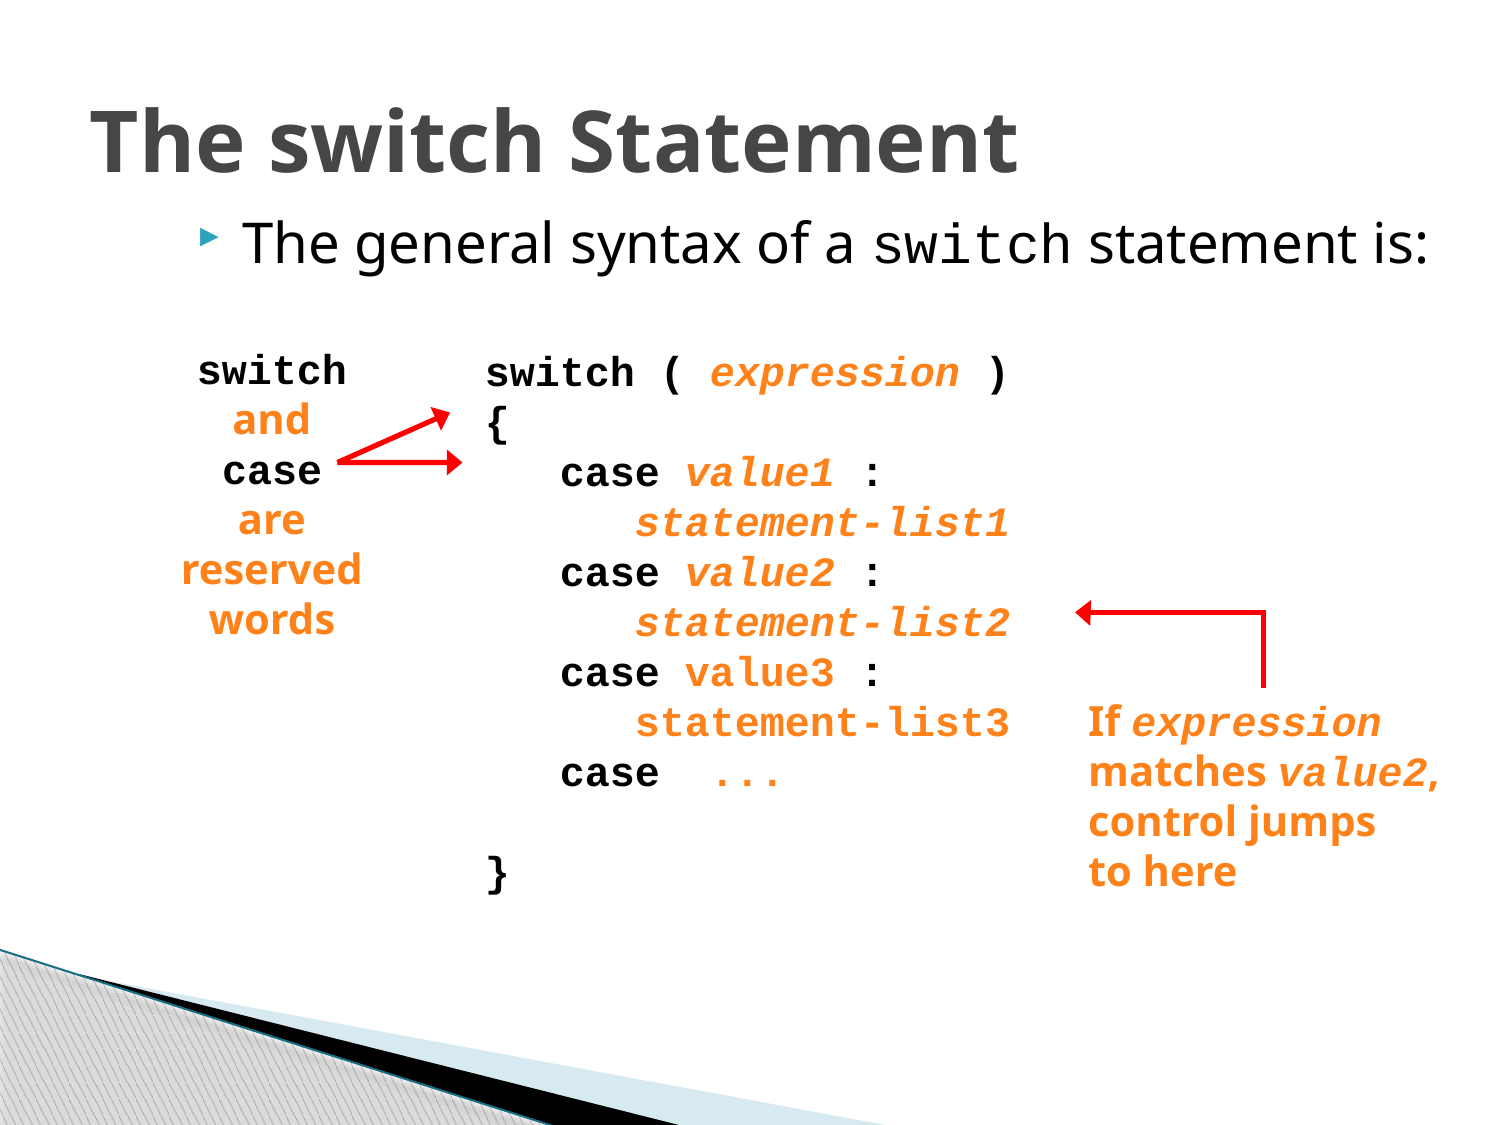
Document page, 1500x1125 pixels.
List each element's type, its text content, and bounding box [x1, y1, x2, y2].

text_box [168, 334, 463, 651]
list The general syntax of a switch statement is: [162, 200, 1463, 306]
title The switch Statement [75, 45, 1425, 233]
text_box switch ( expression ) { case value1 : statement-list1 case value2 : statement-list2 case value3 : statement-list3 case ... } [469, 337, 1025, 903]
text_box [1074, 612, 1454, 903]
